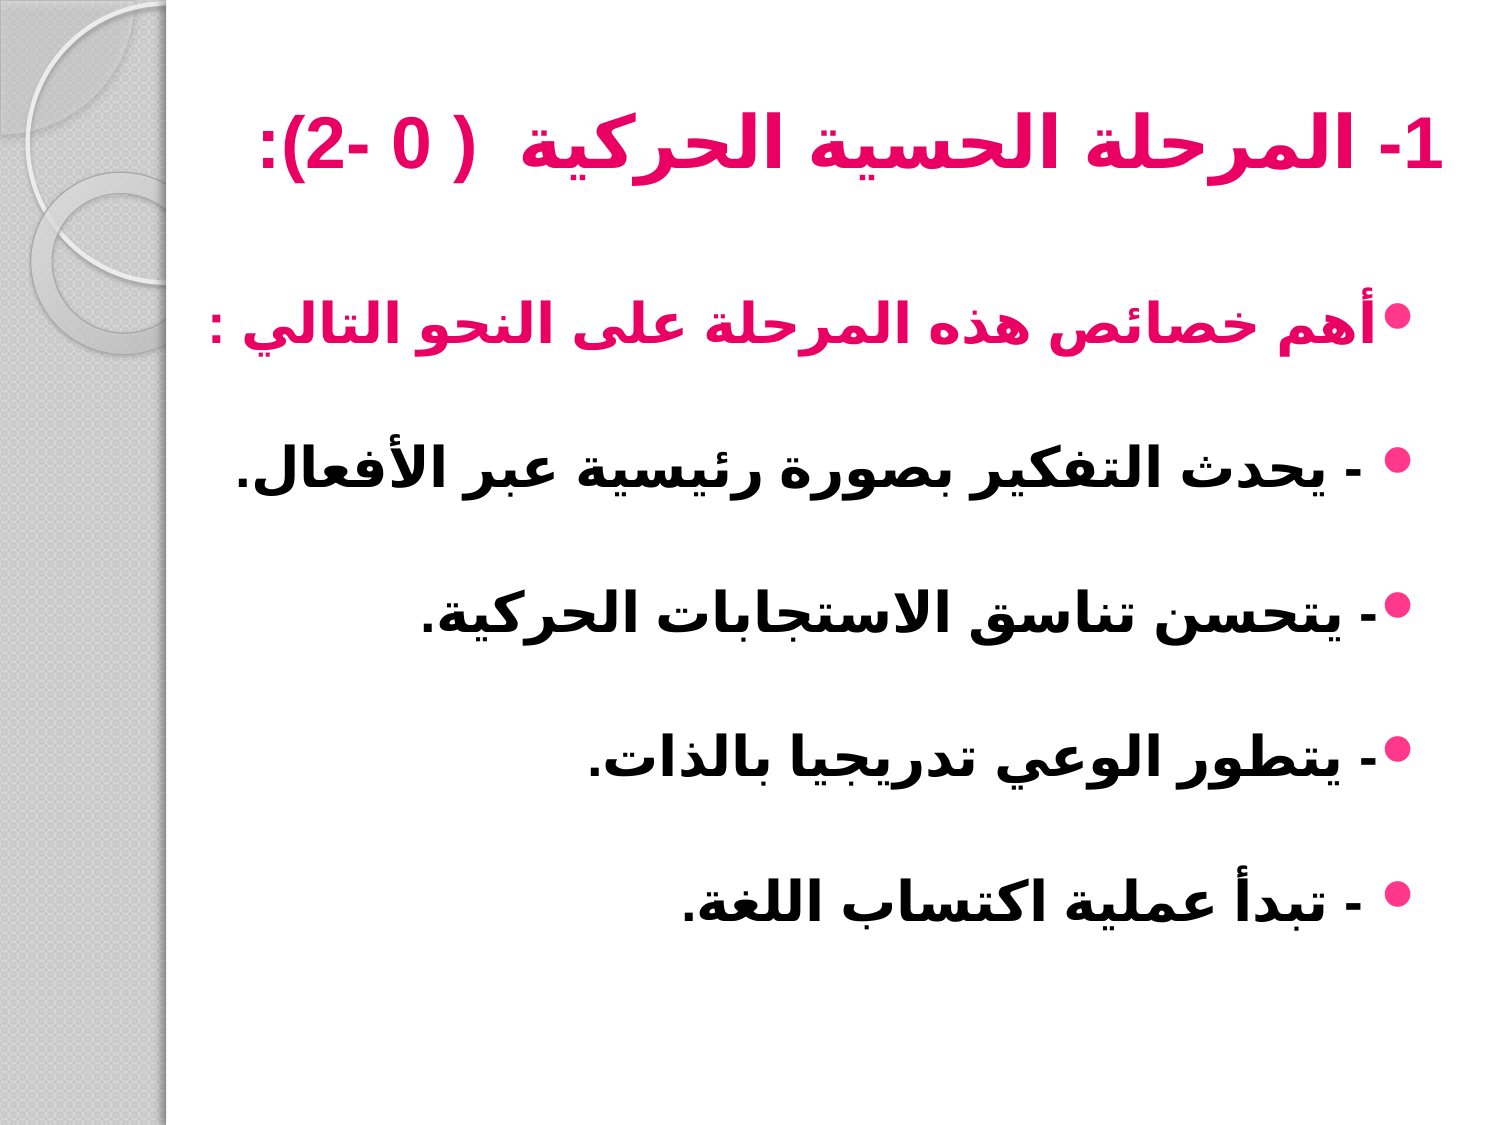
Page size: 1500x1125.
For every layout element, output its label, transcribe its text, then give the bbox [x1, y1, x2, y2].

list أهم خصائص هذه المرحلة على النحو التالي : - يحدث التفكير بصورة رئيسية عبر الأفعال. - يتحسن تناسق الاستجابات الحركية. - يتطور الوعي تدريجيا بالذات. - تبدأ عملية اكتساب اللغة. [174, 287, 1451, 1000]
title 1- المرحلة الحسية الحركية ( 0 -2): [235, 45, 1466, 233]
